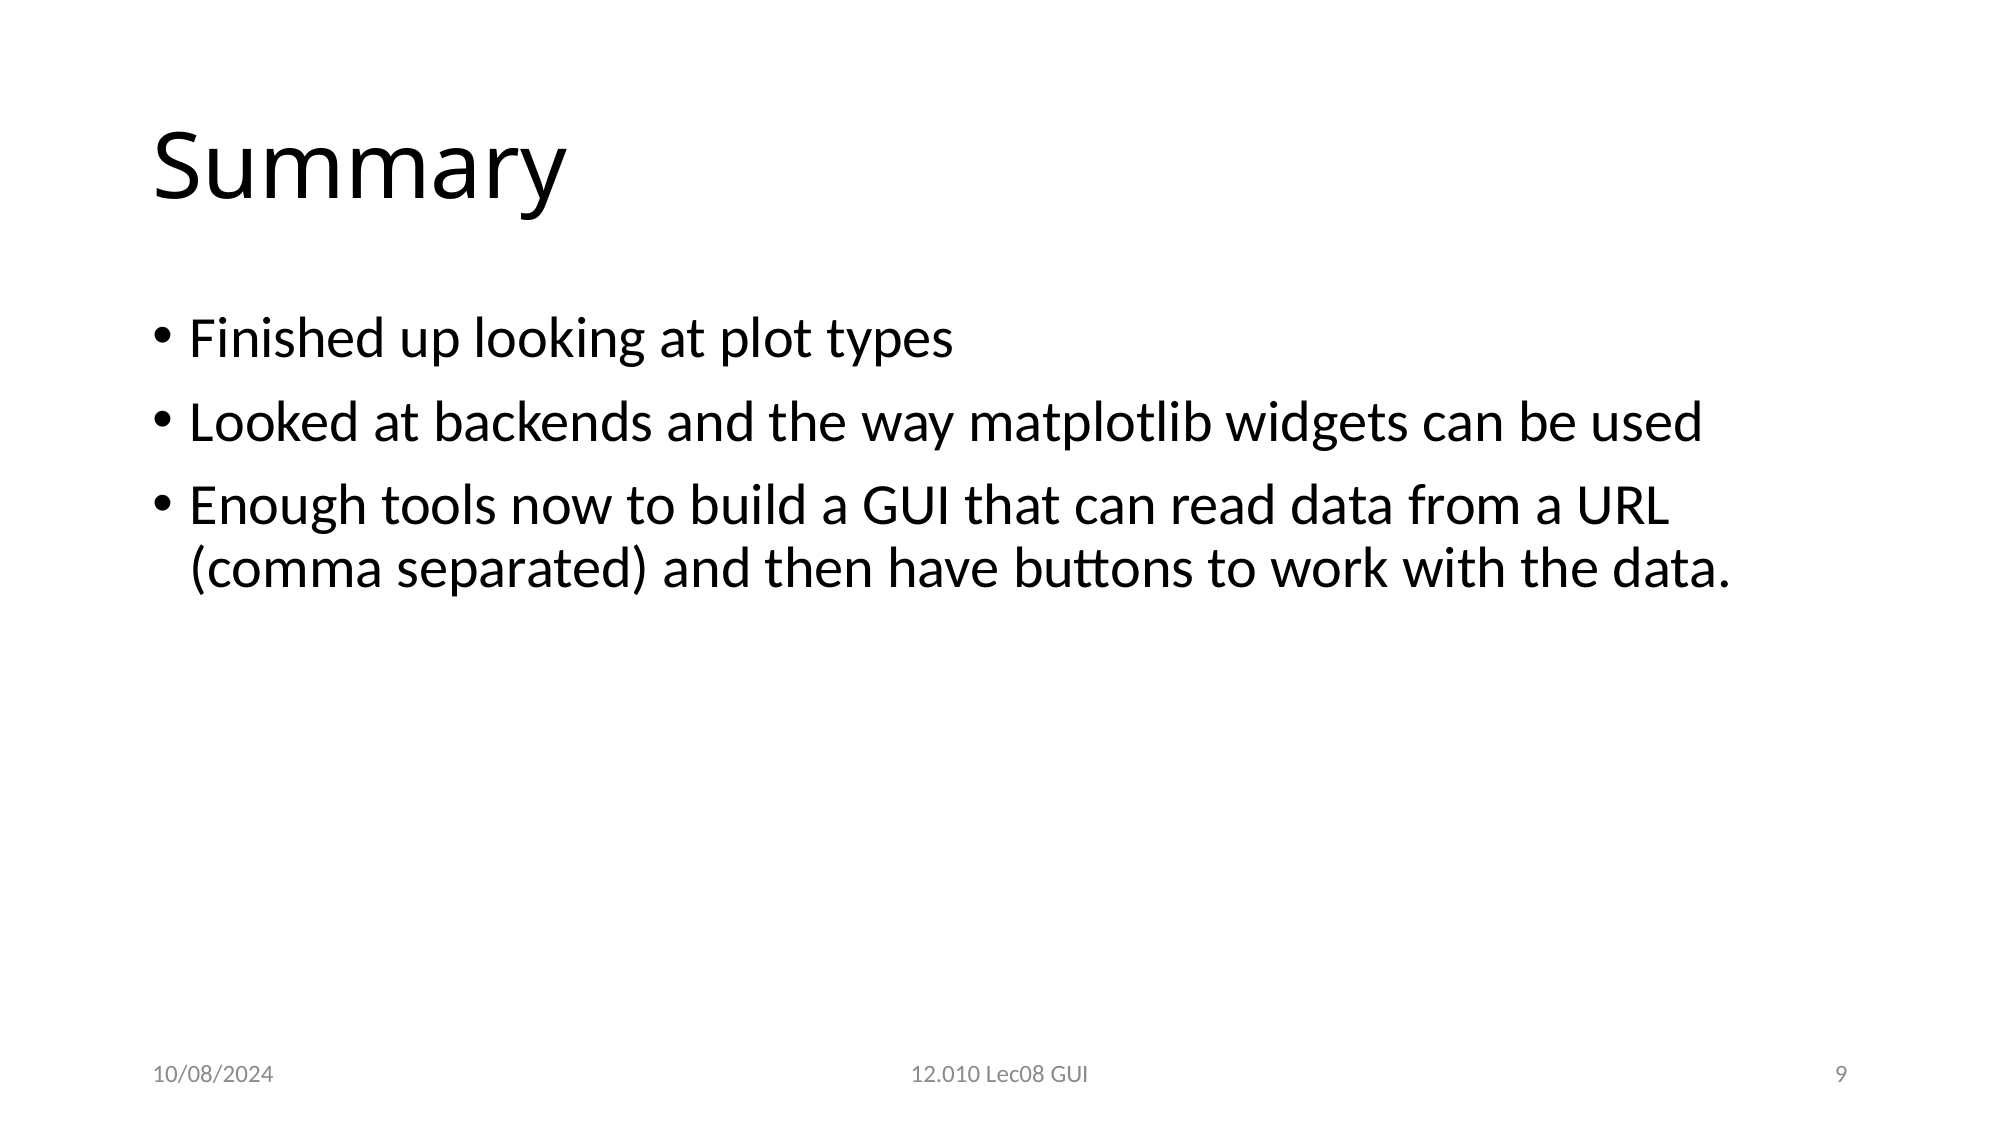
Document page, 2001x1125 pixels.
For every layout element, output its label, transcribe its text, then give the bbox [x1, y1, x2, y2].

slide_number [137, 1042, 588, 1103]
title Summary [137, 59, 1863, 278]
footer 12.010 Lec08 GUI [662, 1042, 1338, 1103]
list Finished up looking at plot types Looked at backends and the way matplotlib widgets can be used Enough tools now to build a GUI that can read data from a URL (comma separated) and then have buttons to work with the data. [137, 299, 1863, 1014]
slide_number 9 [1412, 1042, 1863, 1103]
